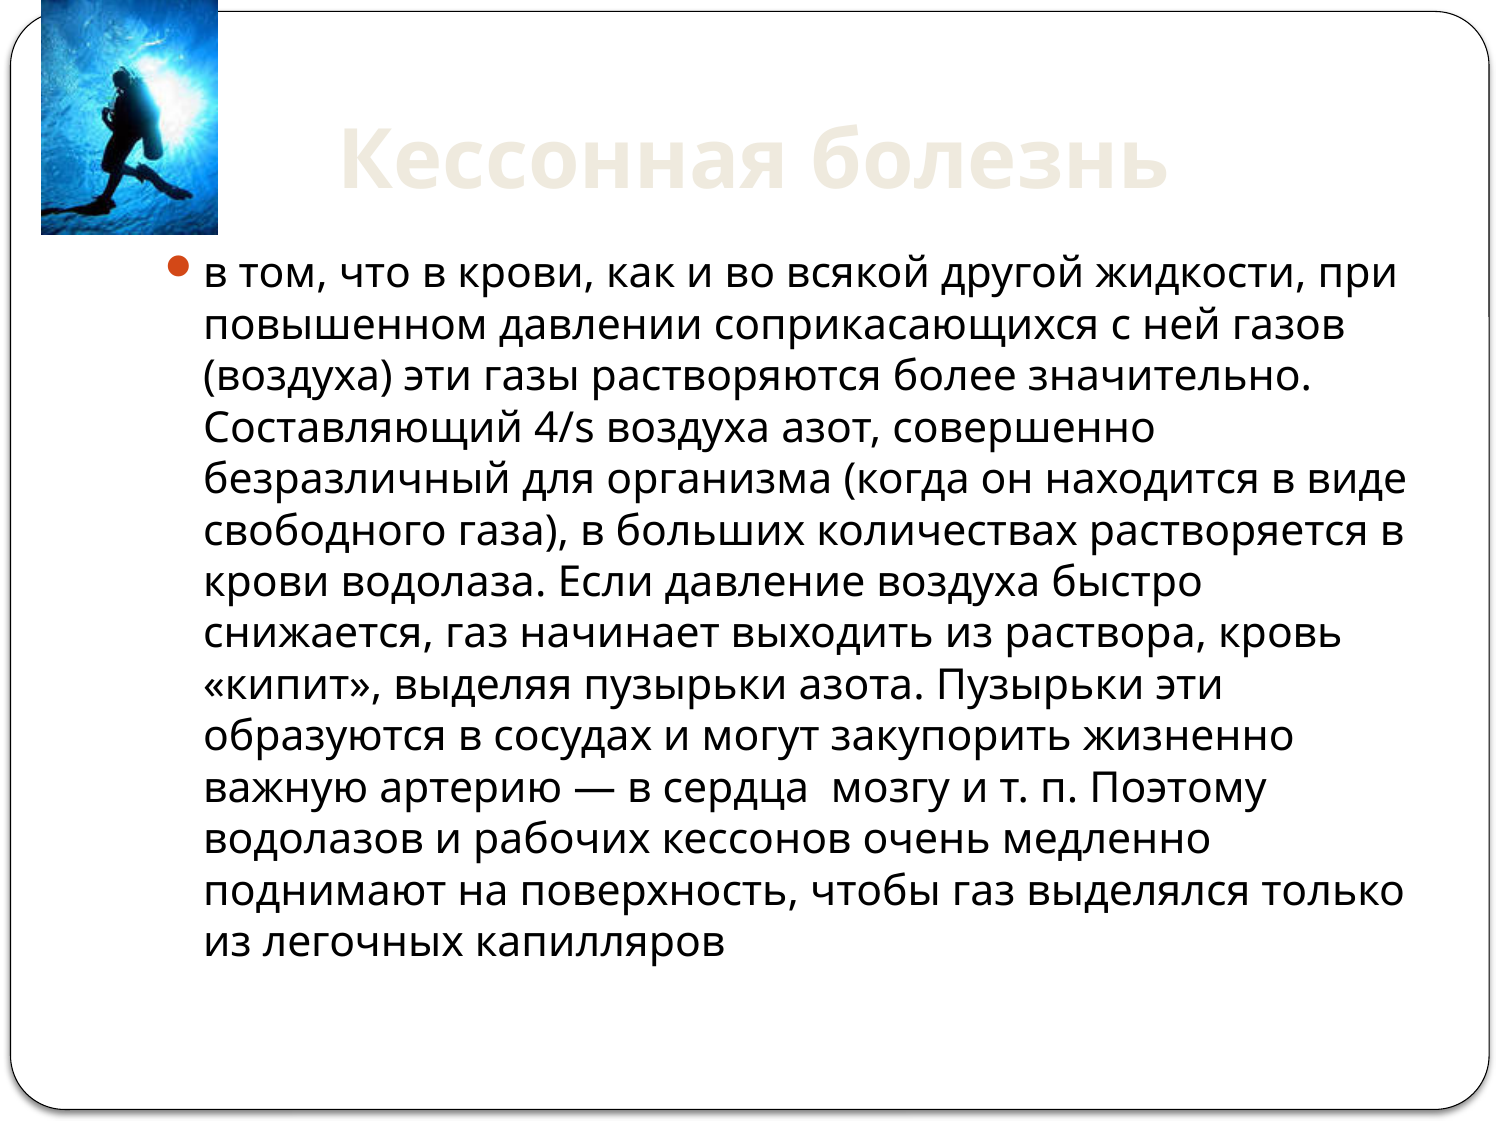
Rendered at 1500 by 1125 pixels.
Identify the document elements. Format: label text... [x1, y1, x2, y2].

title Кессонная болезнь [223, 70, 1381, 220]
picture [40, 0, 219, 235]
list в том, что в крови, как и во всякой другой жидкости, при повышенном давлении соприкасающихся с ней газов (воздуха) эти газы растворяются более значительно. Составляющий 4/s воздуха азот, совершенно безразличный для организма (когда он находится в виде свободного газа), в больших количествах растворяется в крови водолаза. Если давление воздуха быстро снижается, газ начинает выходить из раствора, кровь «кипит», выделяя пузырьки азота. Пузырьки эти образуются в сосудах и могут закупорить жизненно важную артерию — в сердца мозгу и т. п. Поэтому водолазов и рабочих кессонов очень медленно поднимают на поверхность, чтобы газ выделялся только из легочных капилляров [150, 237, 1425, 988]
